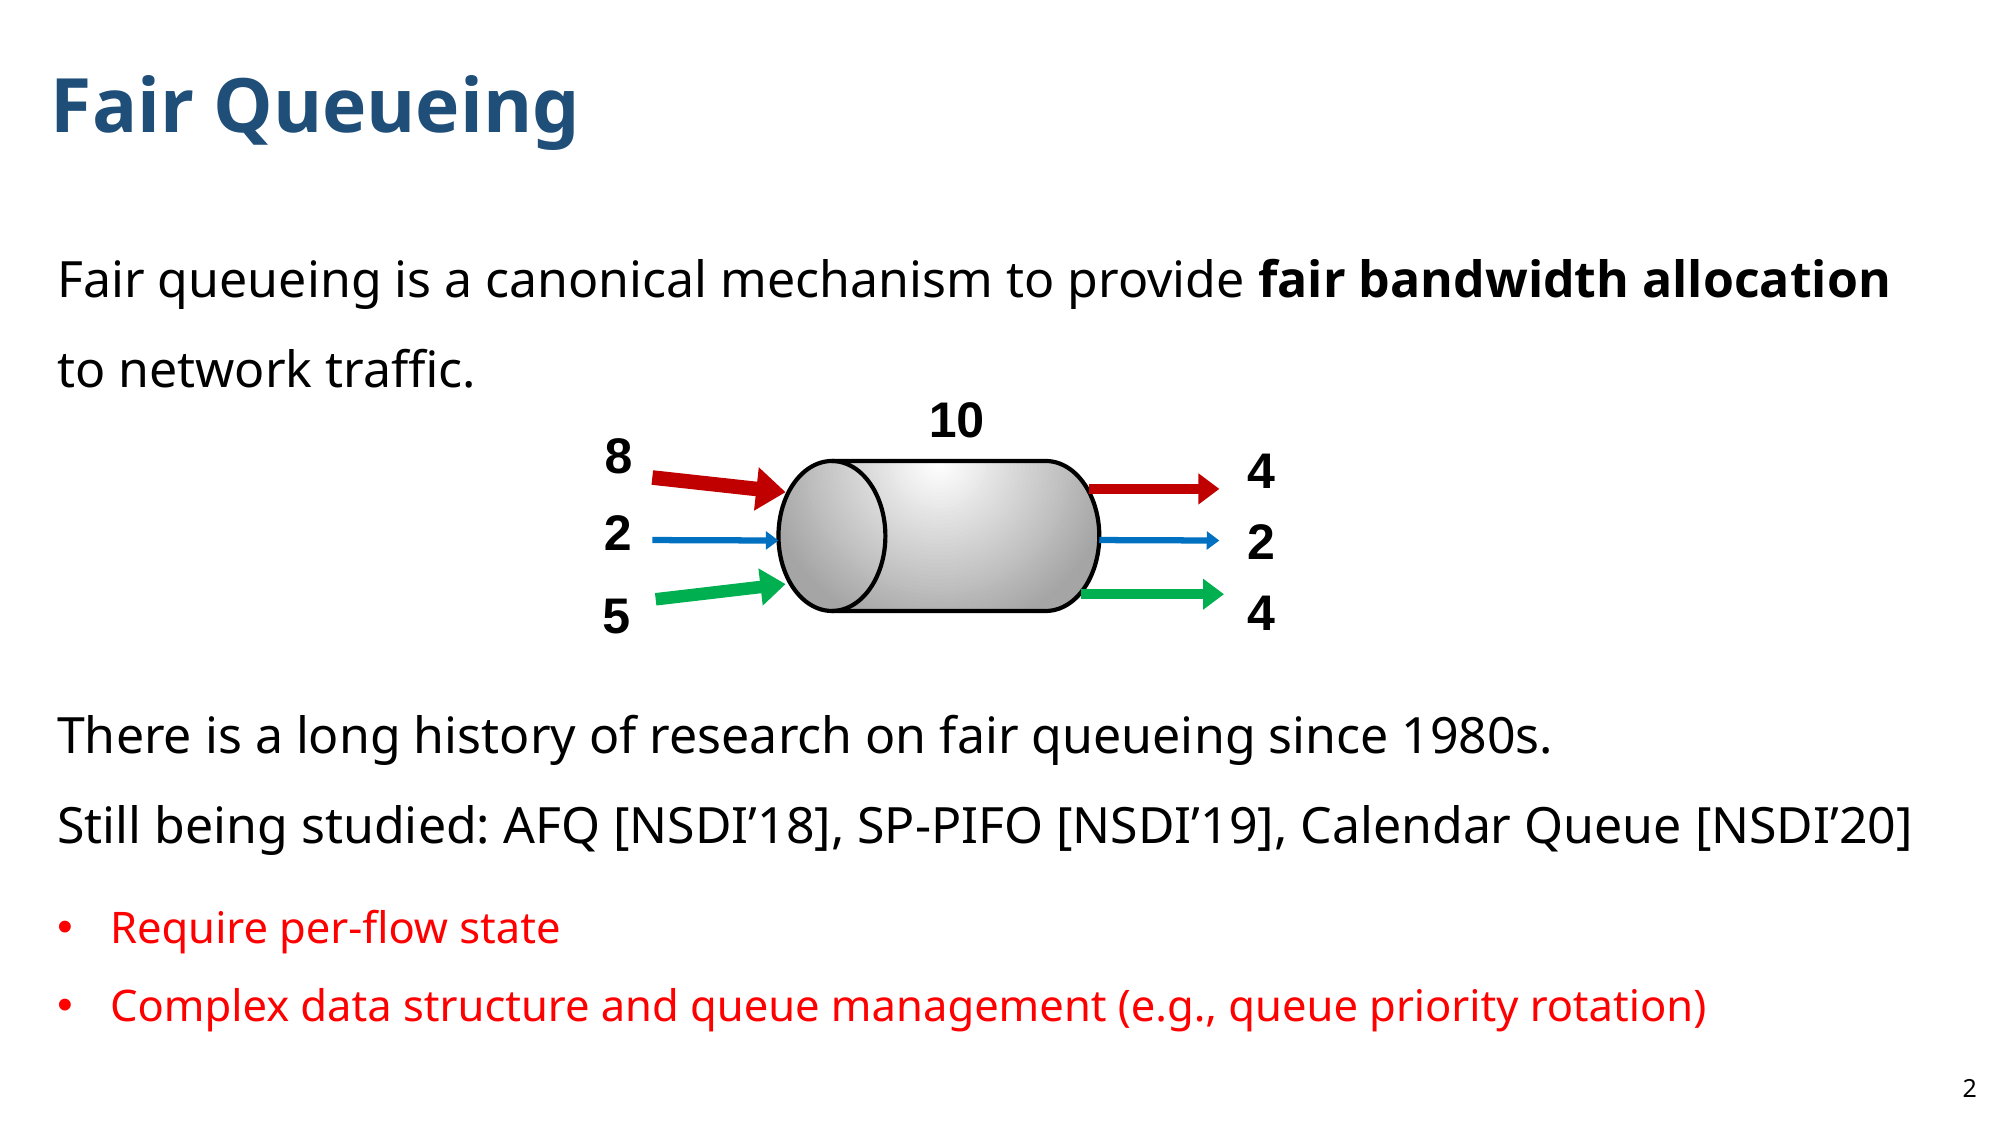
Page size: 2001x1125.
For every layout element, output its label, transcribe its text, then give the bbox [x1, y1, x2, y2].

text_box 4 [1232, 431, 1290, 502]
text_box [652, 477, 786, 493]
text_box 2 [1232, 502, 1290, 577]
text_box 5 [587, 576, 640, 651]
text_box Require per-flow state Complex data structure and queue management (e.g., queue priority rotation) [42, 866, 1958, 1042]
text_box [655, 584, 786, 600]
text_box Fair queueing is a canonical mechanism to provide fair bandwidth allocation to network traffic. [42, 198, 1958, 417]
text_box [777, 459, 1101, 613]
title Fair Queueing [35, 0, 1878, 218]
text_box 2 [589, 493, 647, 569]
text_box 4 [1232, 577, 1290, 648]
slide_number 1 [1541, 1059, 1992, 1120]
text_box There is a long history of research on fair queueing since 1980s. Still being studied: AFQ [NSDI’18], SP-PIFO [NSDI’19], Calendar Queue [NSDI’20] [42, 654, 1958, 866]
text_box 10 [913, 380, 1000, 456]
text_box 8 [589, 416, 648, 492]
